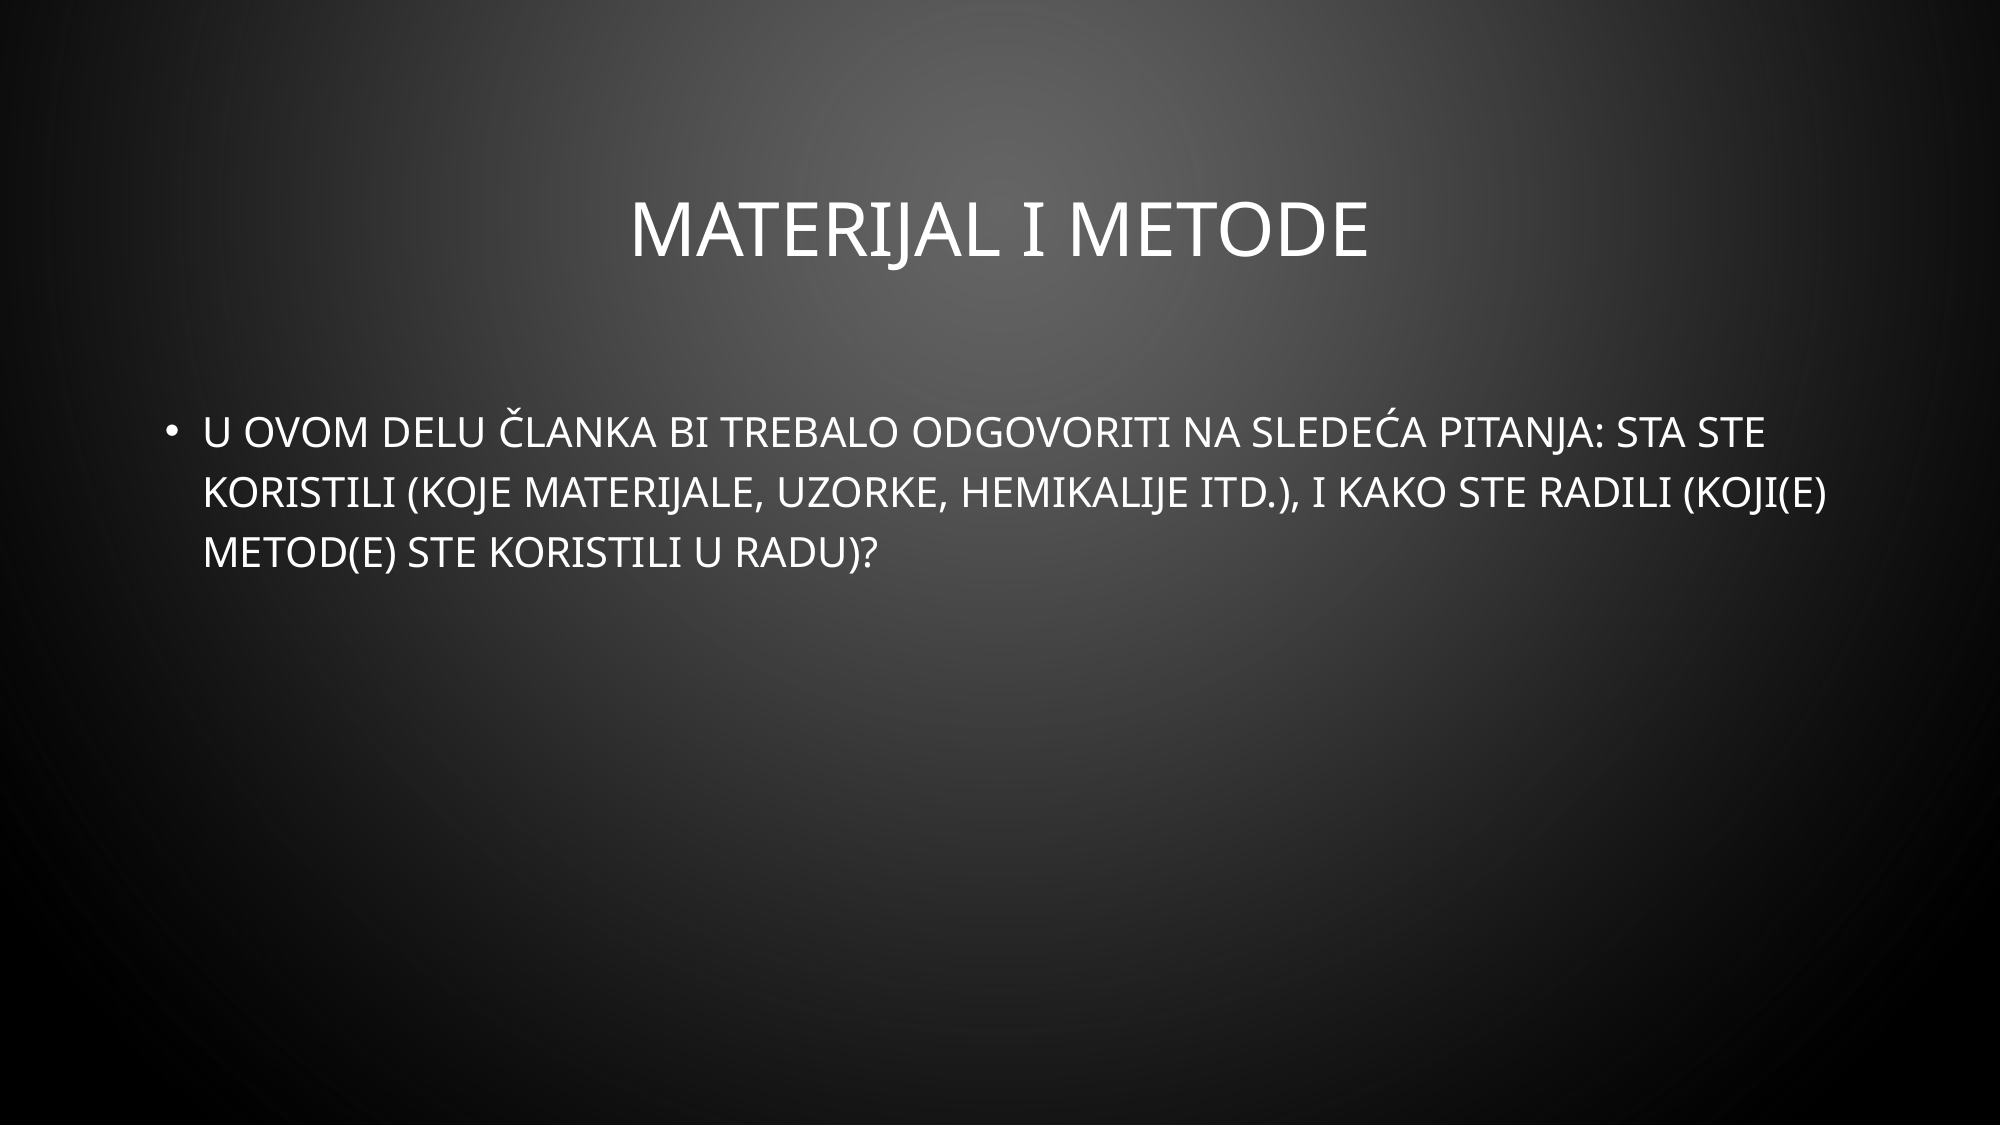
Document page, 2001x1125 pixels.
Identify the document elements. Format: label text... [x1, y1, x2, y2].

title Materijal i metode [149, 101, 1851, 364]
picture [0, 0, 2000, 1125]
list U ovom delu članka bi trebalo odgovoriti na sledeća pitanja: Sta ste koristili (koje materijale, uzorke, hemikalije itd.), i kako ste radili (koji(e) metod(e) ste koristili u radu)? [149, 388, 1851, 950]
